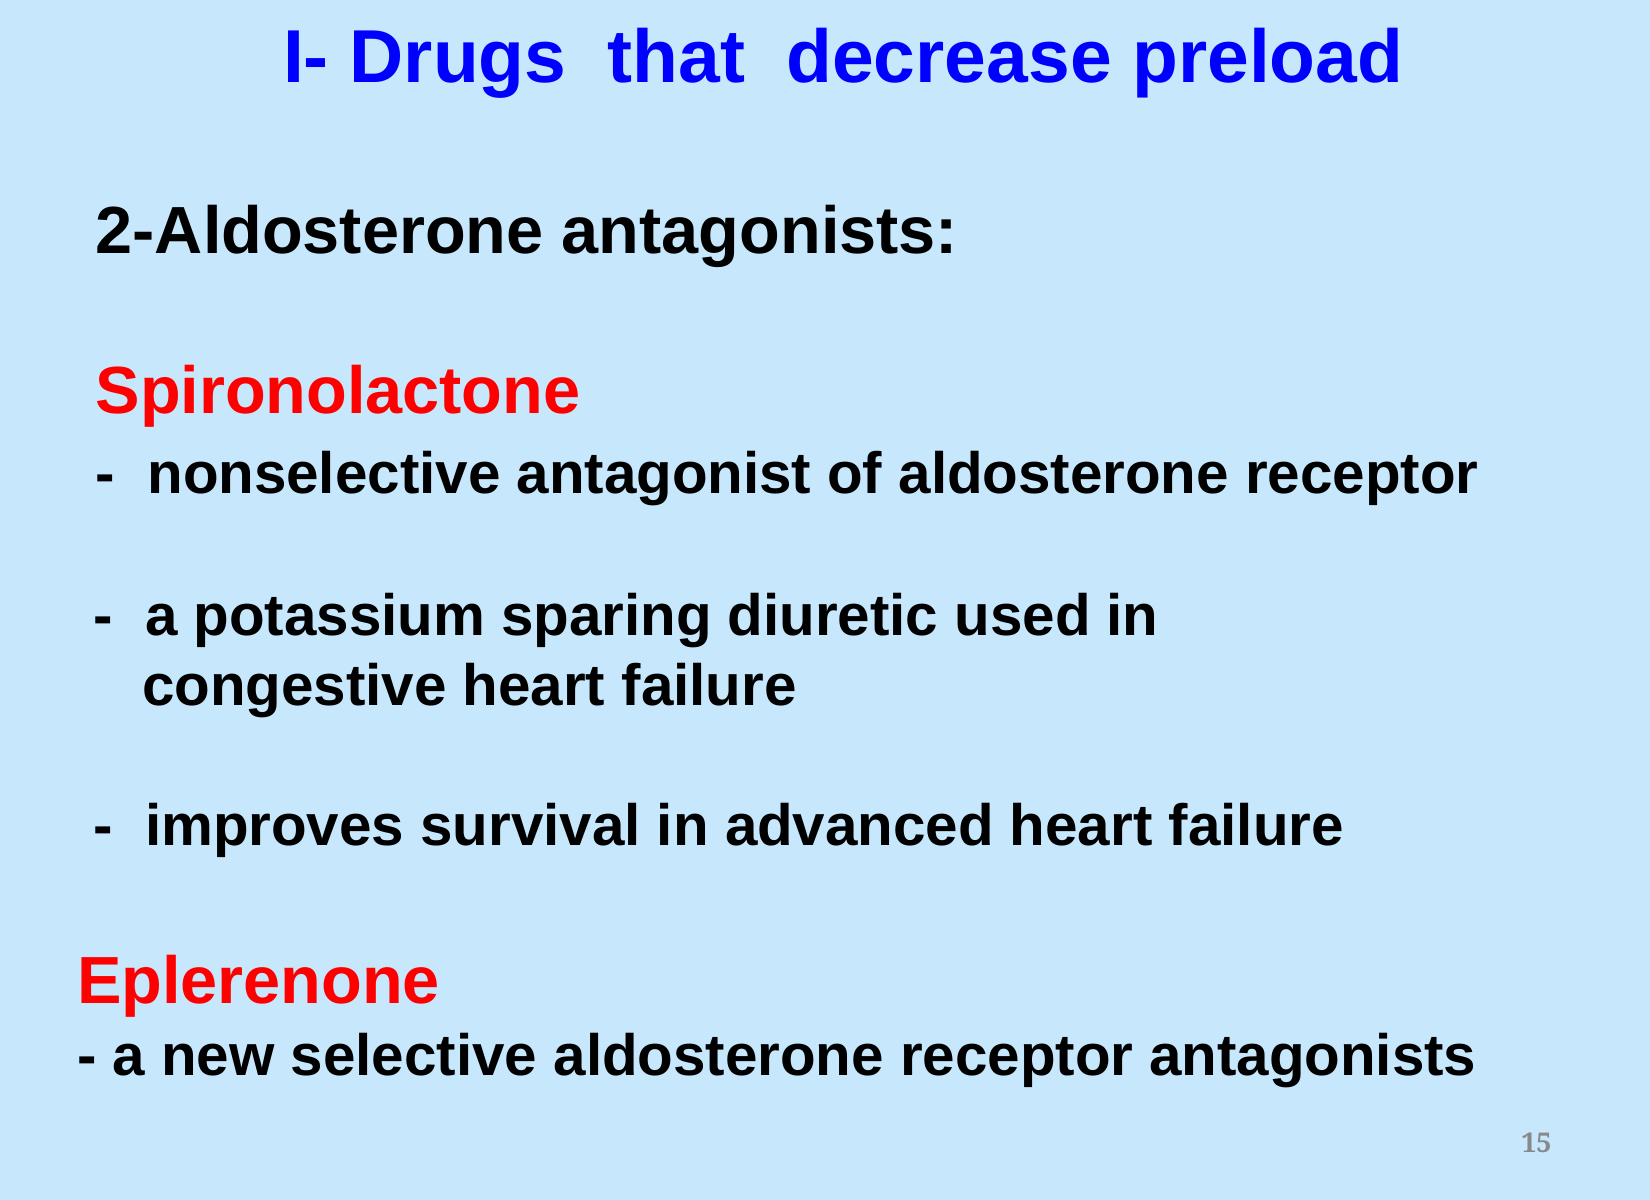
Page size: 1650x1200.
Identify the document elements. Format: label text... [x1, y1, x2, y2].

text_box I- Drugs that decrease preload 2-Aldosterone antagonists: Spironolactone - nonselective antagonist of aldosterone receptor - a potassium sparing diuretic used in congestive heart failure - improves survival in advanced heart failure Eplerenone - a new selective aldosterone receptor antagonists [62, 0, 1625, 1200]
